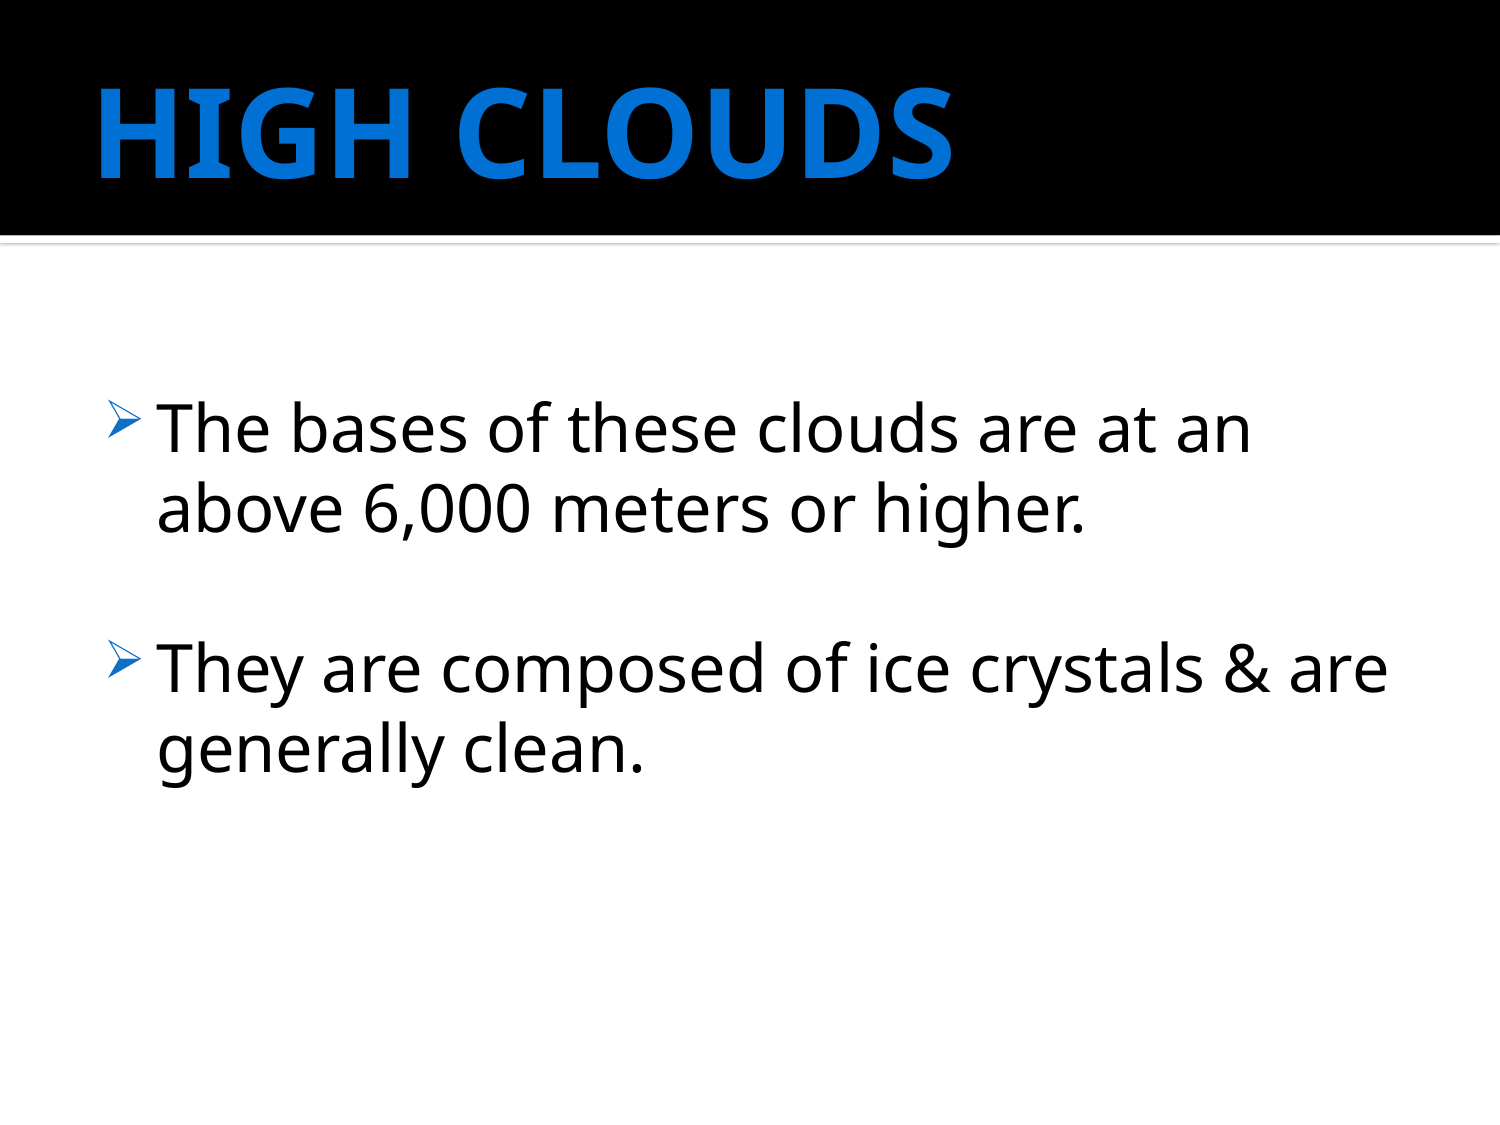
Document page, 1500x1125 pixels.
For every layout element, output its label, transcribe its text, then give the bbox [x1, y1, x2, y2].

title HIGH CLOUDS [75, 25, 1425, 231]
list The bases of these clouds are at an above 6,000 meters or higher. They are composed of ice crystals & are generally clean. [75, 291, 1425, 1050]
